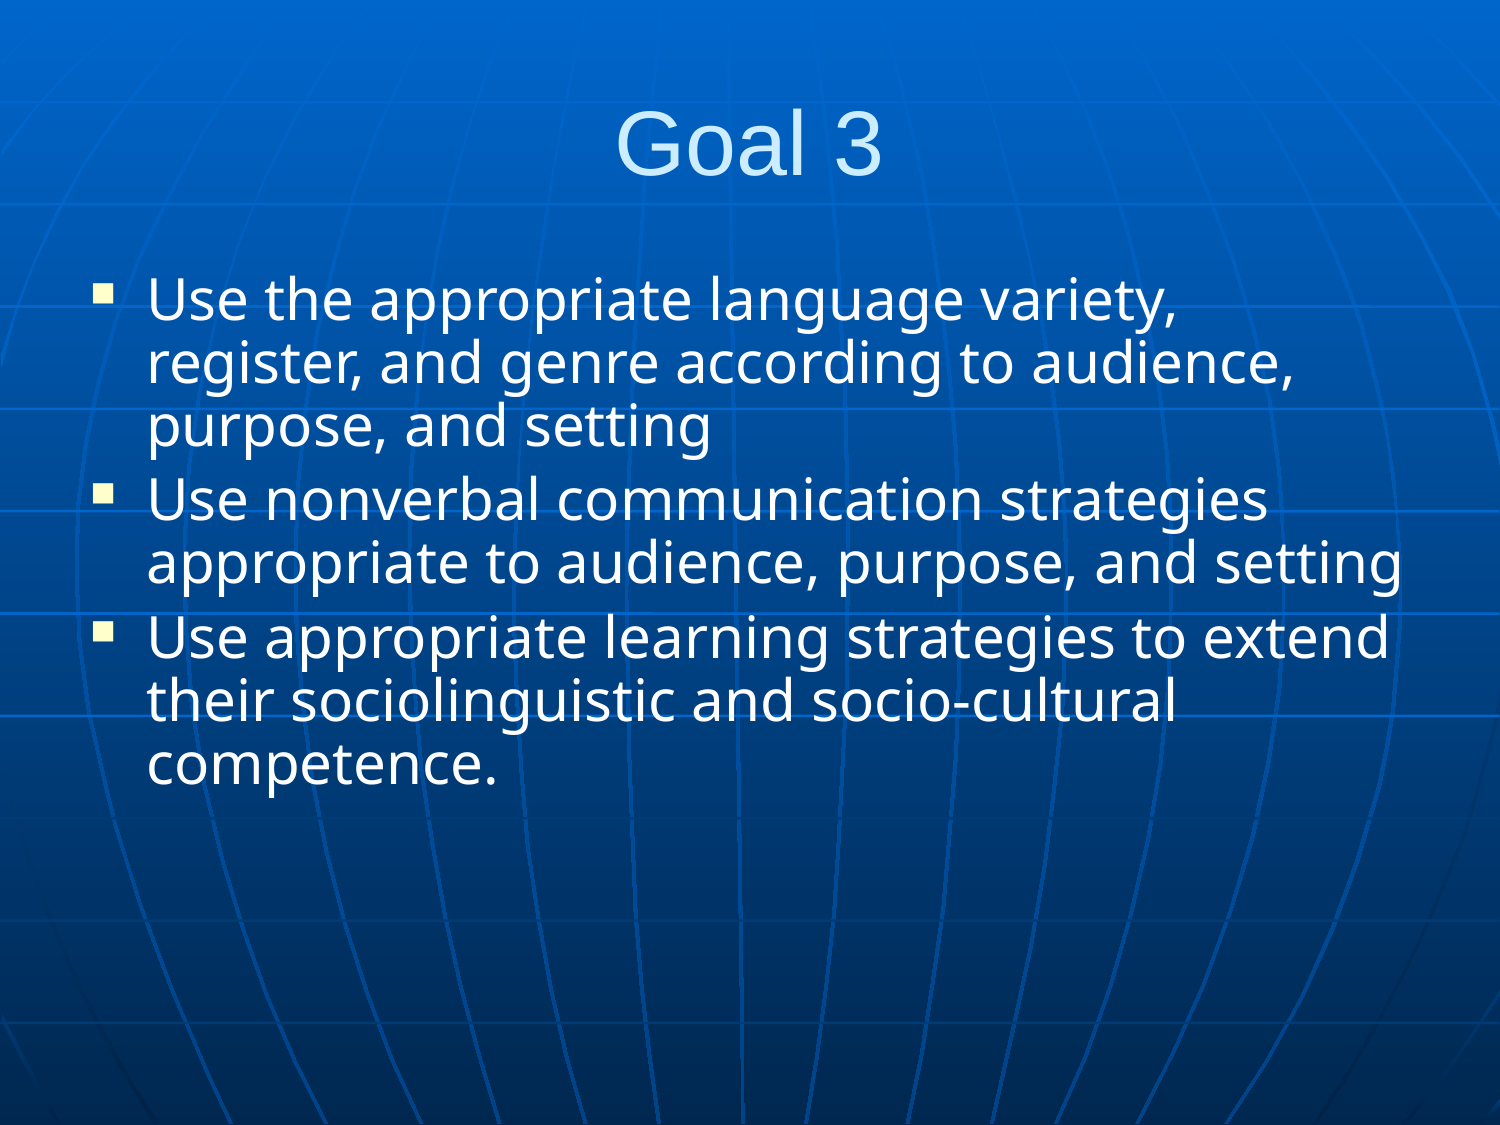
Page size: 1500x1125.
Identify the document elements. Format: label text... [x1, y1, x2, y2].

list Use the appropriate language variety, register, and genre according to audience, purpose, and setting Use nonverbal communication strategies appropriate to audience, purpose, and setting Use appropriate learning strategies to extend their sociolinguistic and socio-cultural competence. [75, 262, 1425, 1006]
title Goal 3 [75, 45, 1425, 233]
